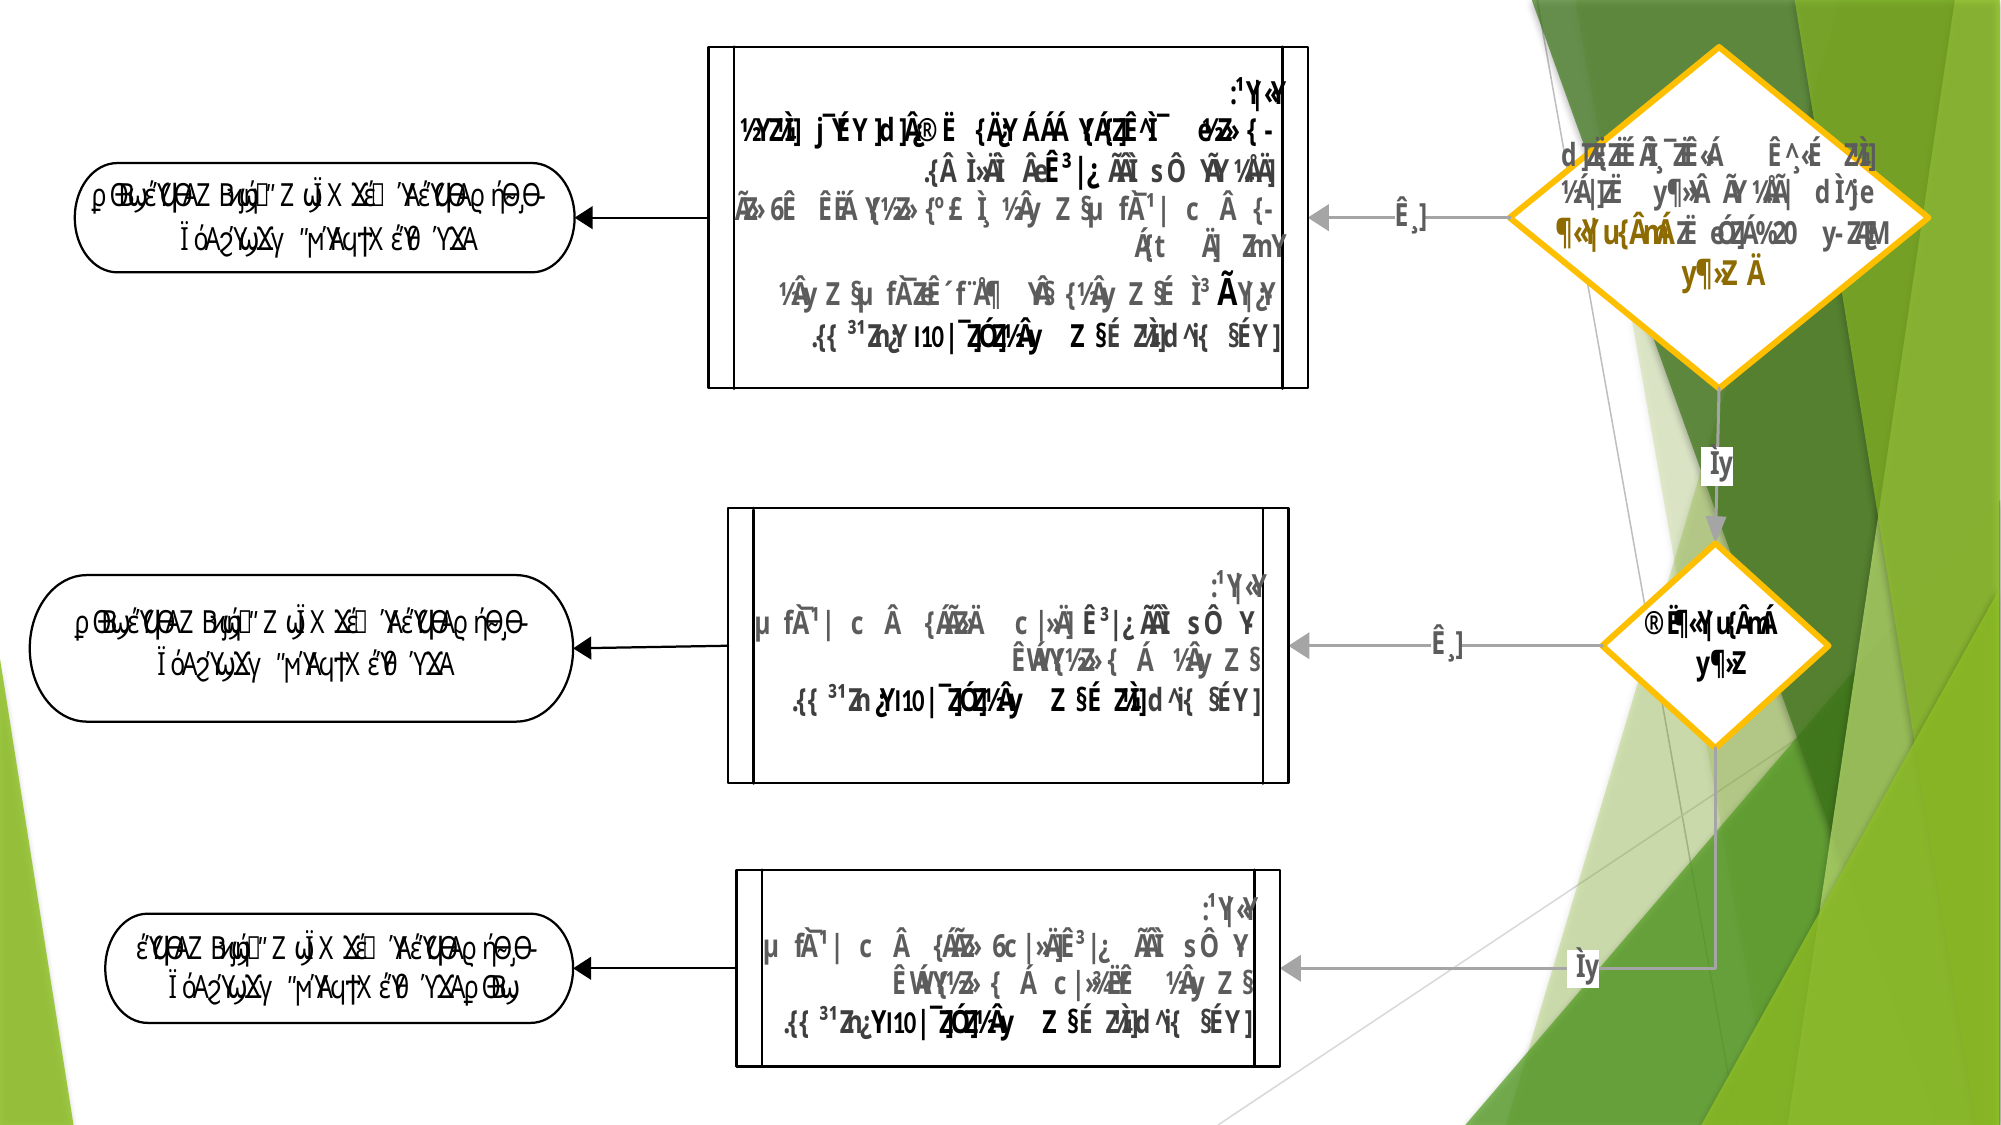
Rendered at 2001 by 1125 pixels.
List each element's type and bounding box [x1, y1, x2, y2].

picture [24, 38, 1932, 1068]
